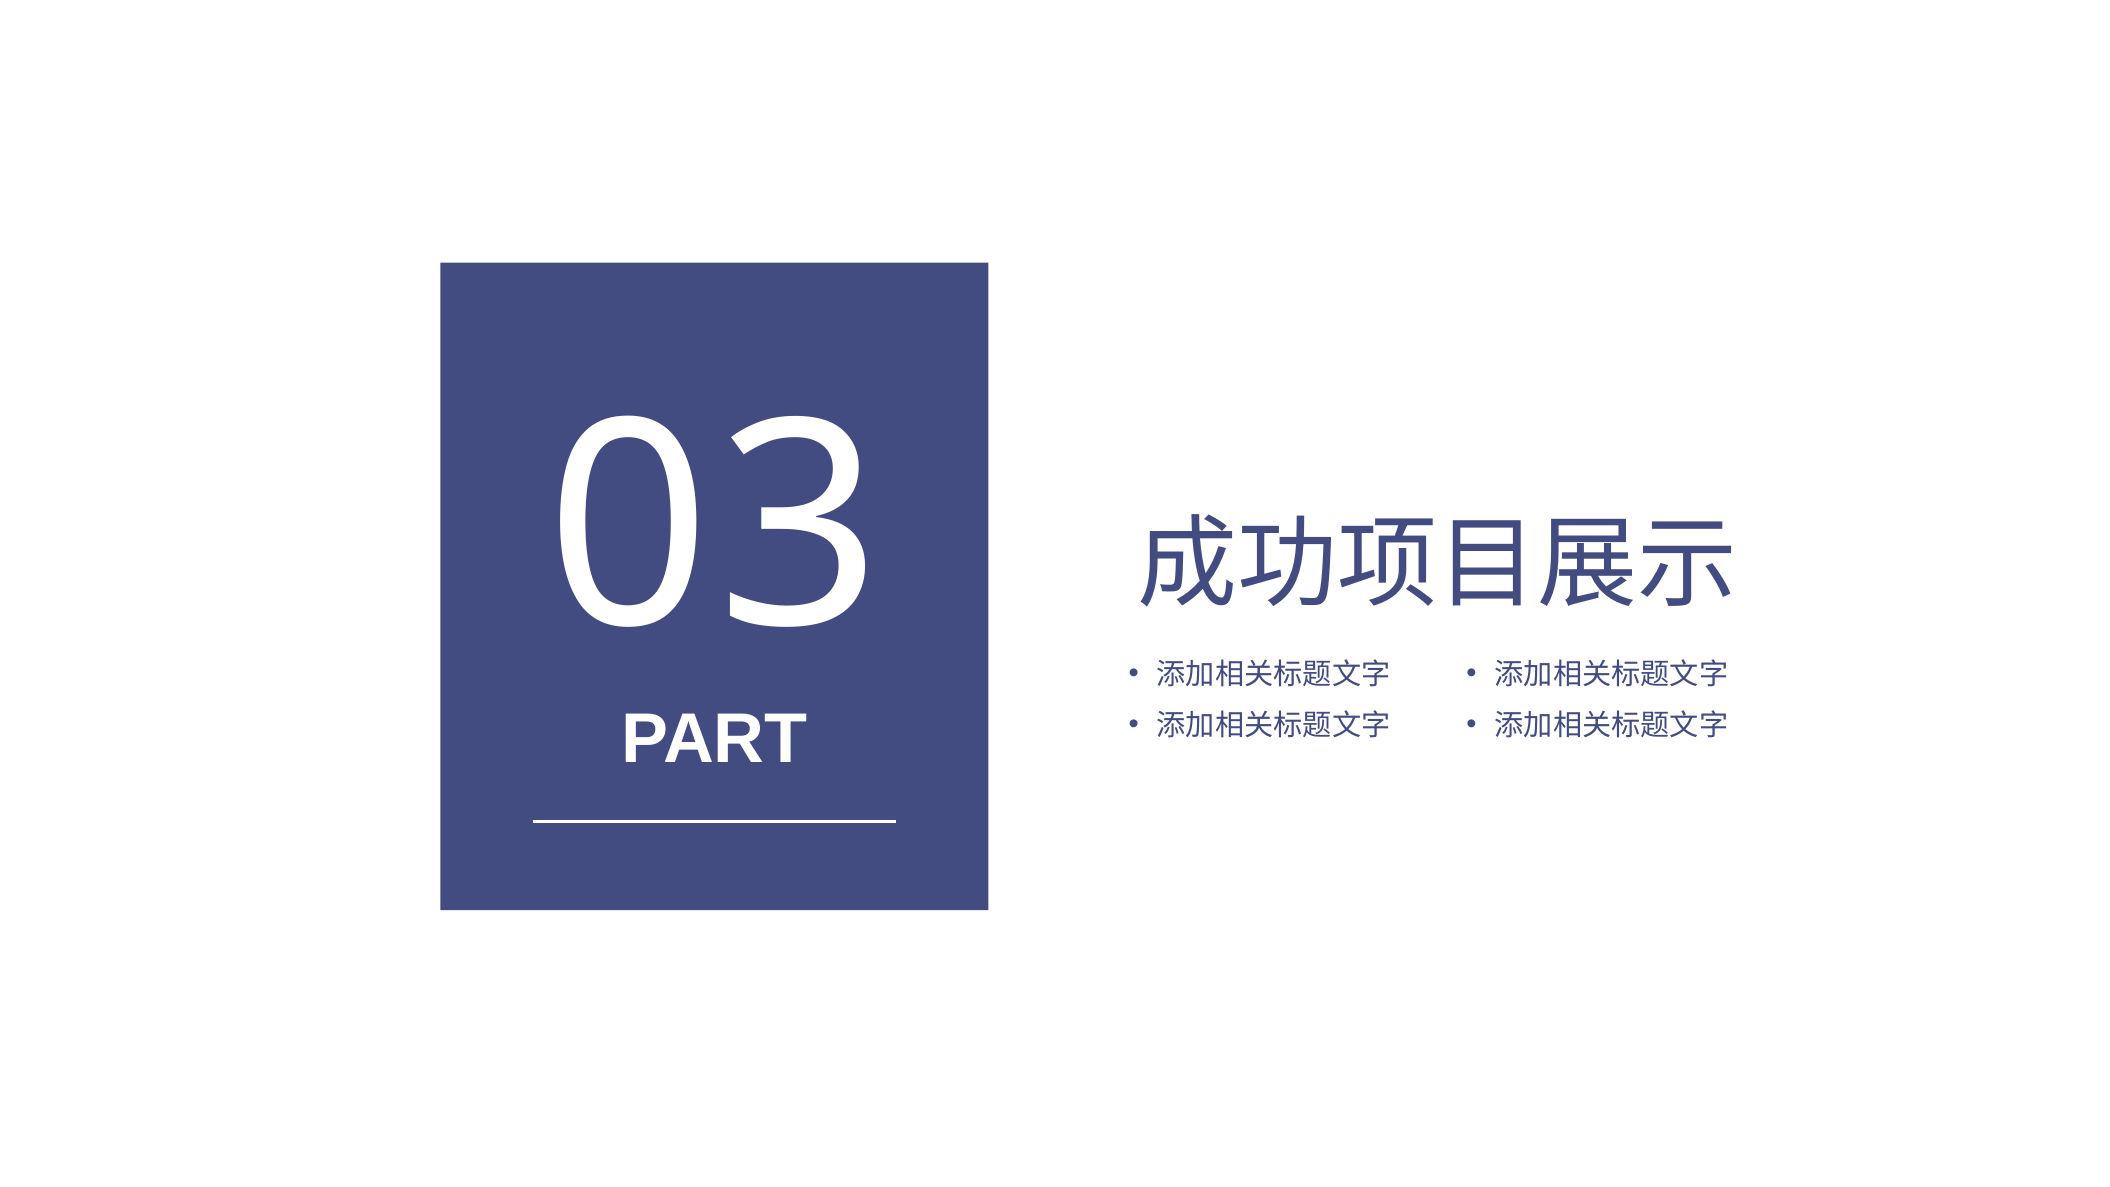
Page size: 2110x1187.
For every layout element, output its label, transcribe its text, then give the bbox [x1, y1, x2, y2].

text_box 03 [475, 330, 954, 690]
text_box 成功项目展示 [1137, 498, 1847, 619]
text_box PART [513, 692, 916, 777]
text_box [439, 261, 989, 911]
text_box 添加相关标题文字 [1128, 654, 1430, 690]
text_box 添加相关标题文字 [1466, 705, 1768, 741]
text_box 添加相关标题文字 [1466, 654, 1768, 690]
text_box 添加相关标题文字 [1128, 705, 1430, 741]
